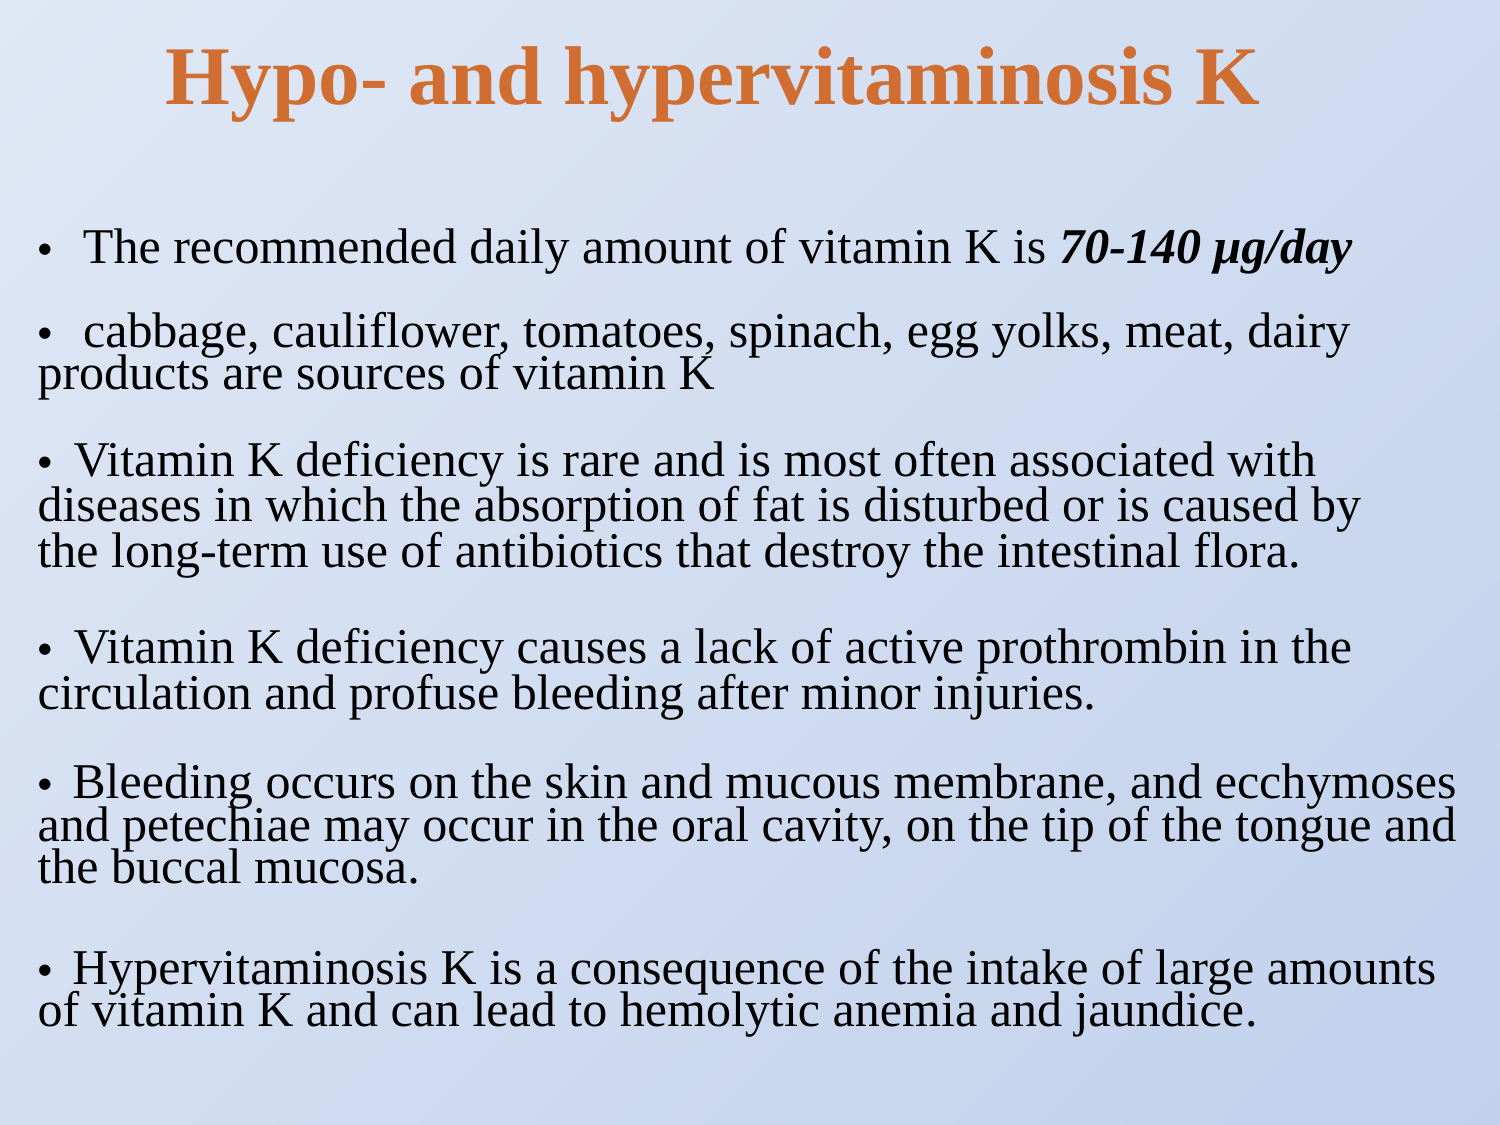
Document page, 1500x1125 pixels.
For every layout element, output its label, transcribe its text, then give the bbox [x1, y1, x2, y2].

text_box • Vitamin K deficiency causes a lack of active prothrombin in the circulation and profuse bleeding after minor injuries. [37, 628, 1475, 765]
text_box • cabbage, cauliflower, tomatoes, spinach, egg yolks, meat, dairy products are sources of vitamin K [37, 315, 1500, 441]
text_box • Vitamin K deficiency is rare and is most often associated with diseases in which the absorption of fat is disturbed or is caused by the long-term use of antibiotics that destroy the intestinal flora. [37, 440, 1425, 623]
text_box Hypo- and hypervitaminosis K [124, 24, 1261, 121]
text_box • Bleeding occurs on the skin and mucous membrane, and ecchymoses and petechiae may occur in the oral cavity, on the tip of the tongue and the buccal mucosa. [37, 765, 1500, 894]
text_box • The recommended daily amount of vitamin K is 70-140 μg/day [37, 228, 1366, 274]
text_box • Hypervitaminosis K is a consequence of the intake of large amounts of vitamin K and can lead to hemolytic anemia and jaundice. [37, 953, 1450, 1037]
